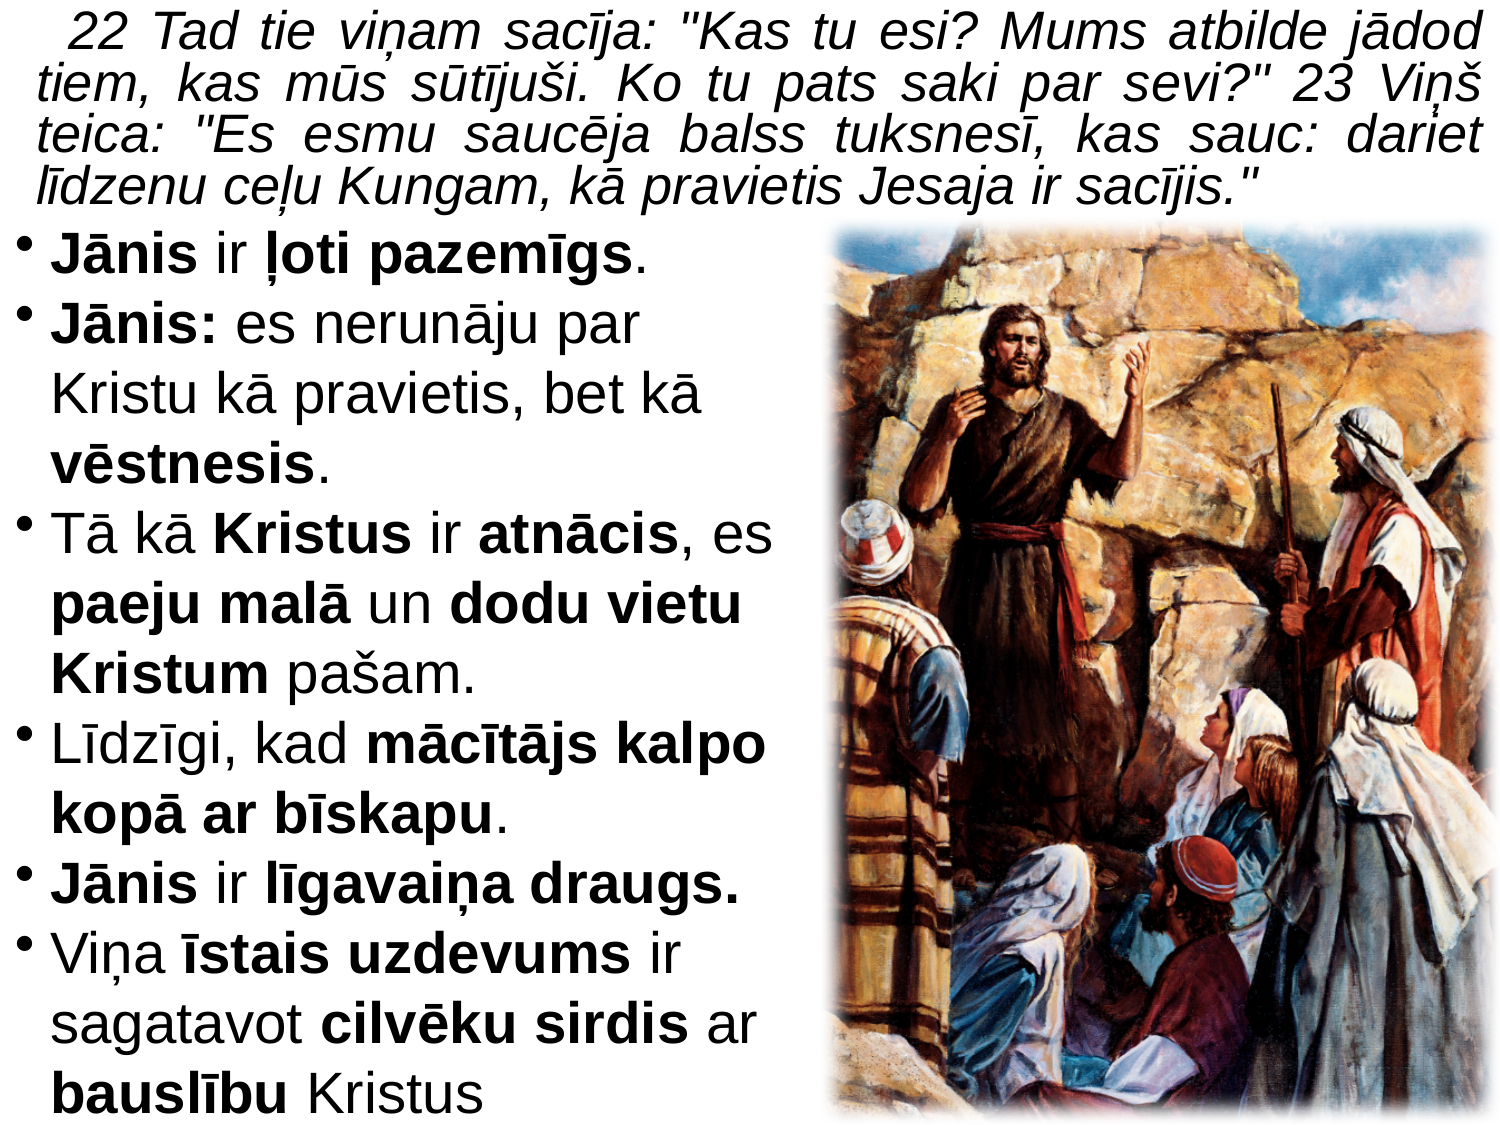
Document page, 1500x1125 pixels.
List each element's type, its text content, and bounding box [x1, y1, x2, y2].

picture [820, 216, 1500, 1125]
list 22 Tad tie viņam sacīja: "Kas tu esi? Mums atbilde jādod tiem, kas mūs sūtījuši. Ko tu pats saki par sevi?" 23 Viņš teica: "Es esmu saucēja balss tuksnesī, kas sauc: dariet līdzenu ceļu Kungam, kā pravietis Jesaja ir sacījis." [0, 0, 1500, 209]
text_box Jānis ir ļoti pazemīgs. Jānis: es nerunāju par Kristu kā pravietis, bet kā vēstnesis. Tā kā Kristus ir atnācis, es paeju malā un dodu vietu Kristum pašam. Līdzīgi, kad mācītājs kalpo kopā ar bīskapu. Jānis ir līgavaiņa draugs. Viņa īstais uzdevums ir sagatavot cilvēku sirdis ar bauslību Kristus evaņģēlijam. [0, 208, 821, 1125]
